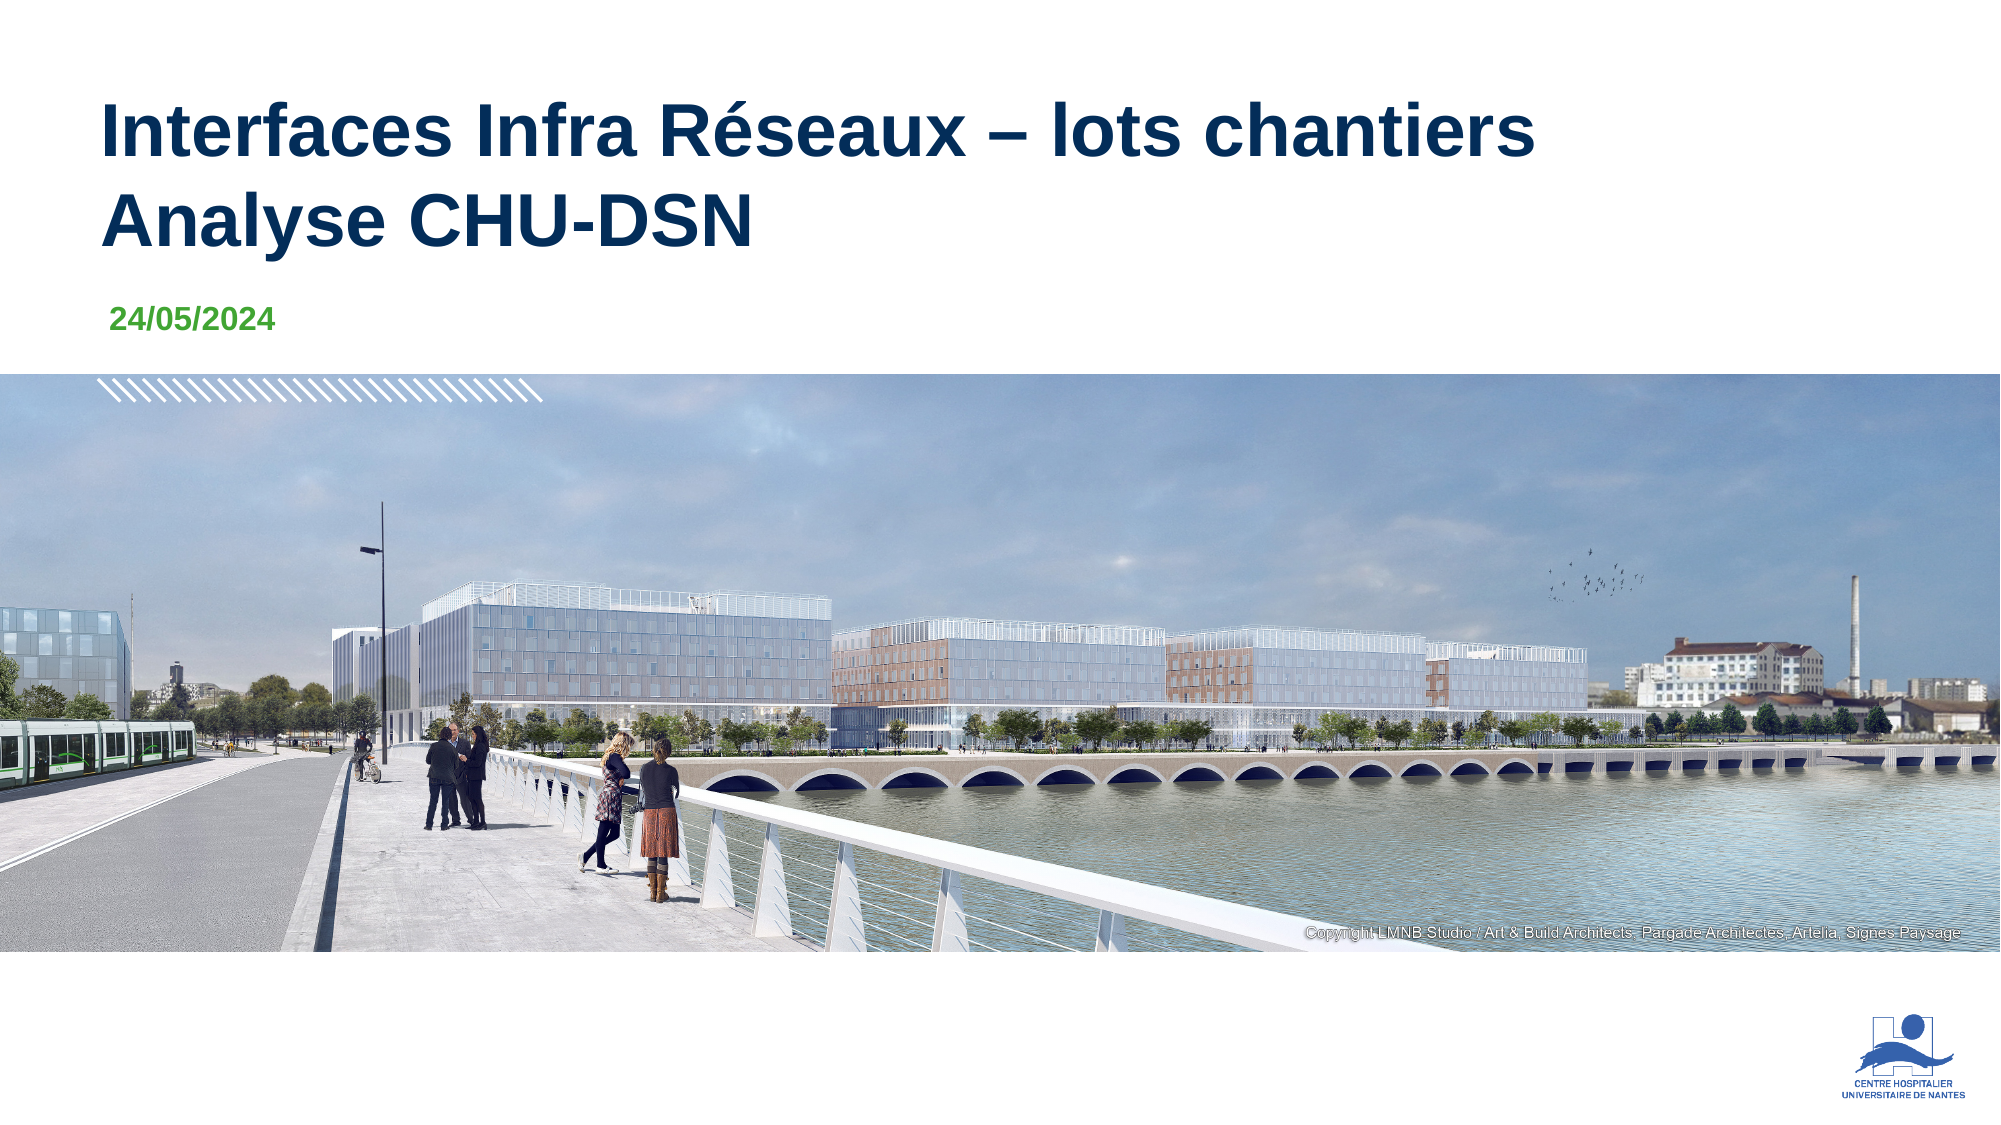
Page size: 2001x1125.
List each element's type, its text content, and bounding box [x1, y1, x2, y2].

title Interfaces Infra Réseaux – lots chantiers Analyse CHU-DSN [85, 53, 1586, 270]
text_box 24/05/2024 [94, 289, 291, 345]
picture [1833, 1009, 1973, 1104]
picture [0, 374, 2000, 952]
